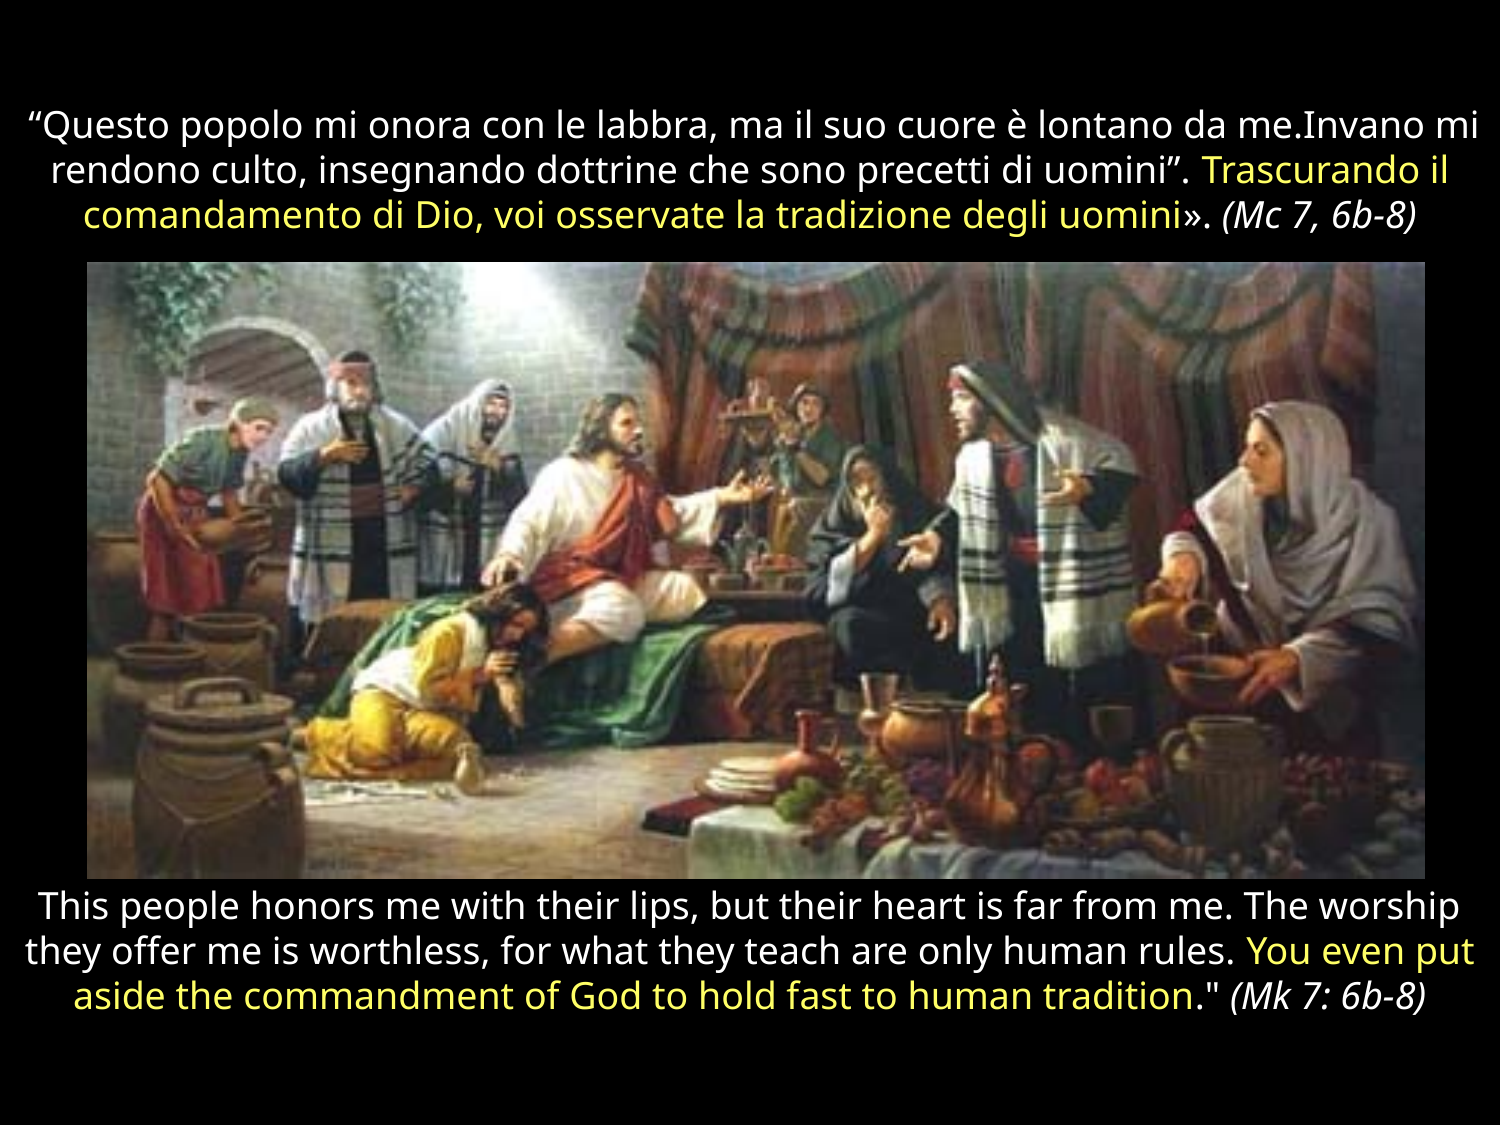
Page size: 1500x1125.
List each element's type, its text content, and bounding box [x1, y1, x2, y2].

title “Questo popolo mi onora con le labbra, ma il suo cuore è lontano da me.Invano mi rendono culto, insegnando dottrine che sono precetti di uomini”. Trascurando il comandamento di Dio, voi osservate la tradizione degli uomini». (Mc 7, 6b-8) [0, 75, 1500, 263]
picture [87, 262, 1425, 879]
text_box This people honors me with their lips, but their heart is far from me. The worship they offer me is worthless, for what they teach are only human rules. You even put aside the commandment of God to hold fast to human tradition." (Mk 7: 6b-8) [0, 874, 1500, 1025]
